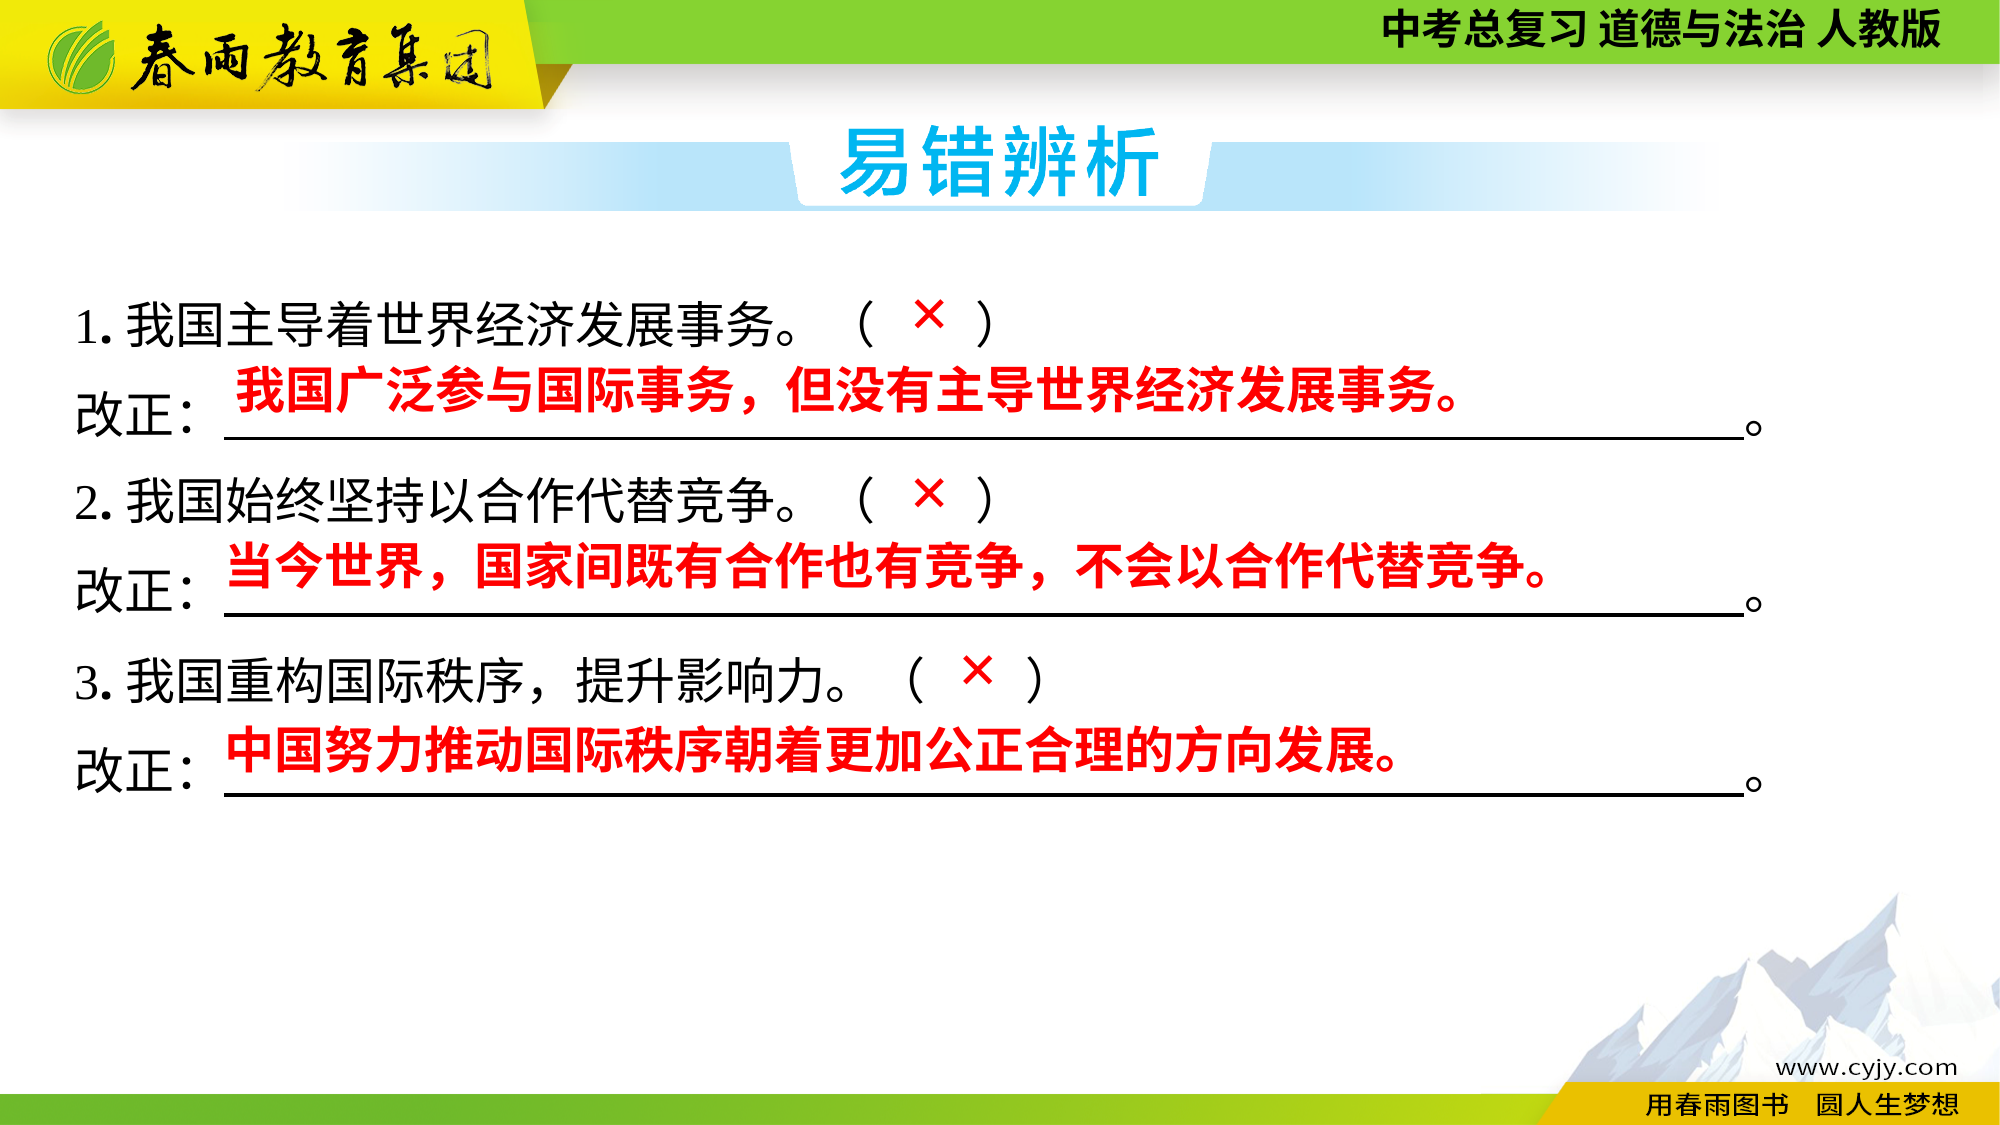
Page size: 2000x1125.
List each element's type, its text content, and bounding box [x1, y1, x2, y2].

text_box 我国广泛参与国际事务，但没有主导世界经济发展事务。 [220, 351, 1710, 426]
picture [0, 0, 2000, 1125]
text_box 当今世界，国家间既有合作也有竞争，不会以合作代替竞争。 [209, 527, 1608, 602]
text_box 2.我国始终坚持以合作代替竞争。（ ） 改正： 。 3.我国重构国际秩序，提升影响力。（ ） 改正： 。 [59, 431, 1944, 807]
text_box ✕ [942, 630, 1014, 706]
text_box ✕ [893, 275, 966, 351]
text_box ✕ [893, 454, 966, 527]
list 1.我国主导着世界经济发展事务。（ ） 改正： 。 [59, 255, 1944, 431]
text_box 中国努力推动国际秩序朝着更加公正合理的方向发展。 [209, 710, 1454, 786]
